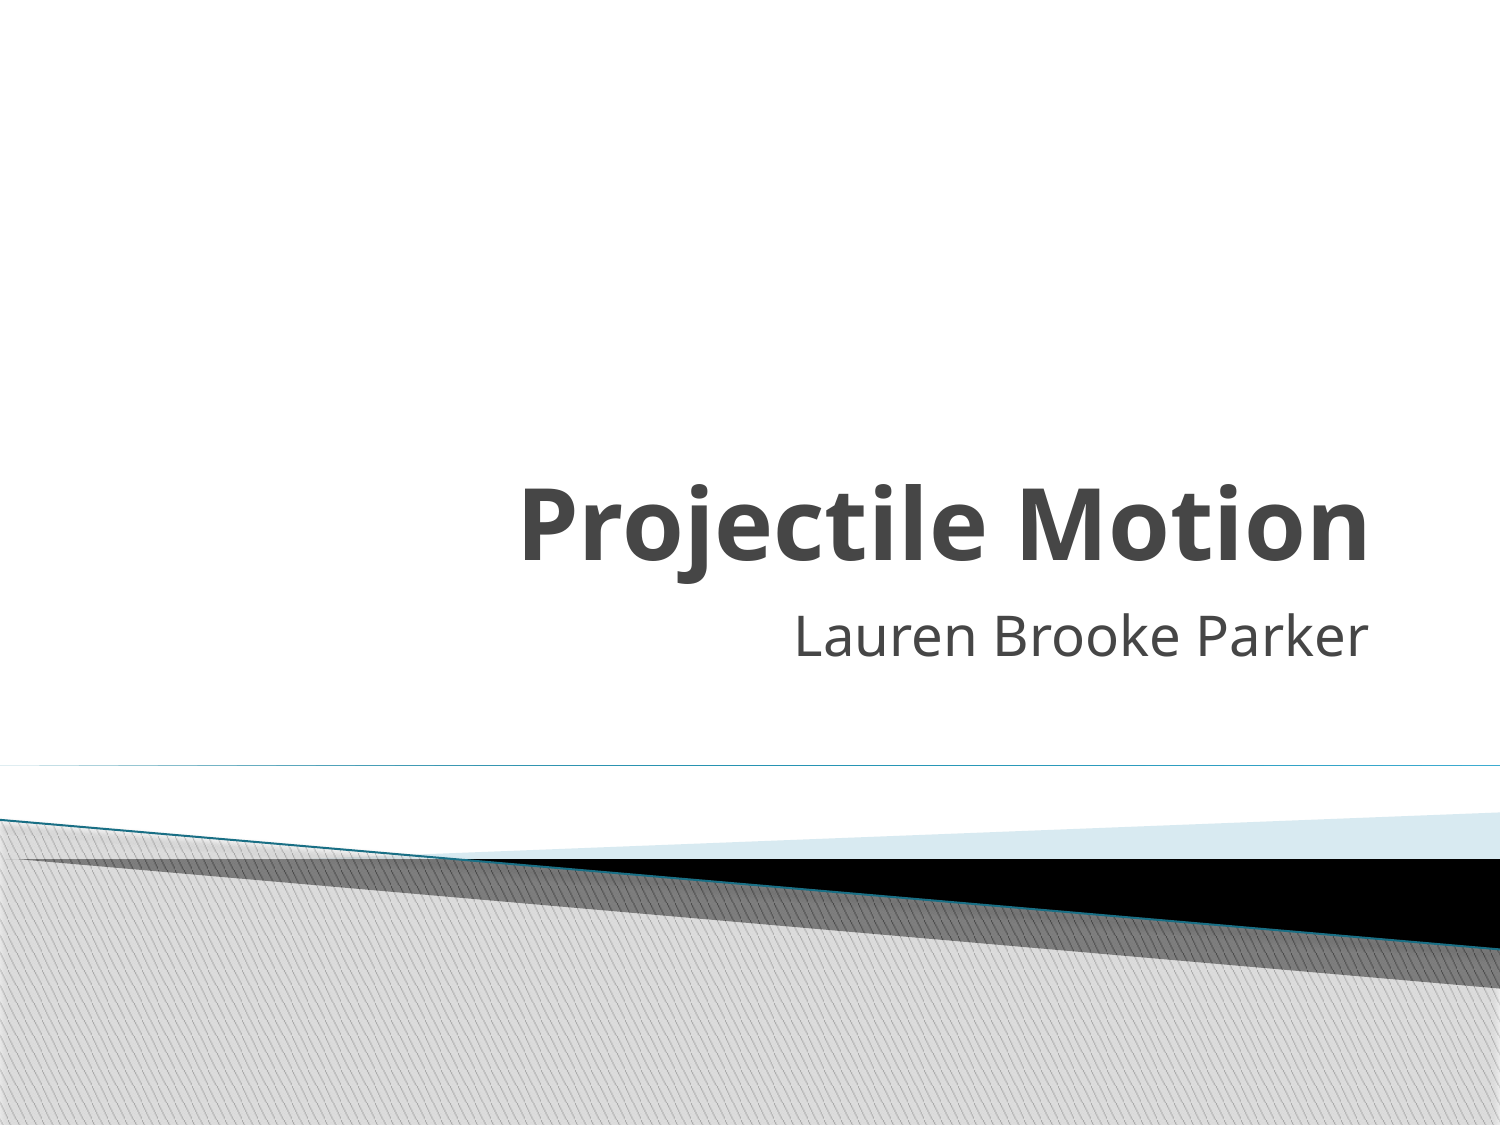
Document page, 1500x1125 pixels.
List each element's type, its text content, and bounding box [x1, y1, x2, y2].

title Projectile Motion [112, 287, 1388, 588]
picture [5, 859, 1500, 989]
subtitle Lauren Brooke Parker [112, 592, 1388, 790]
